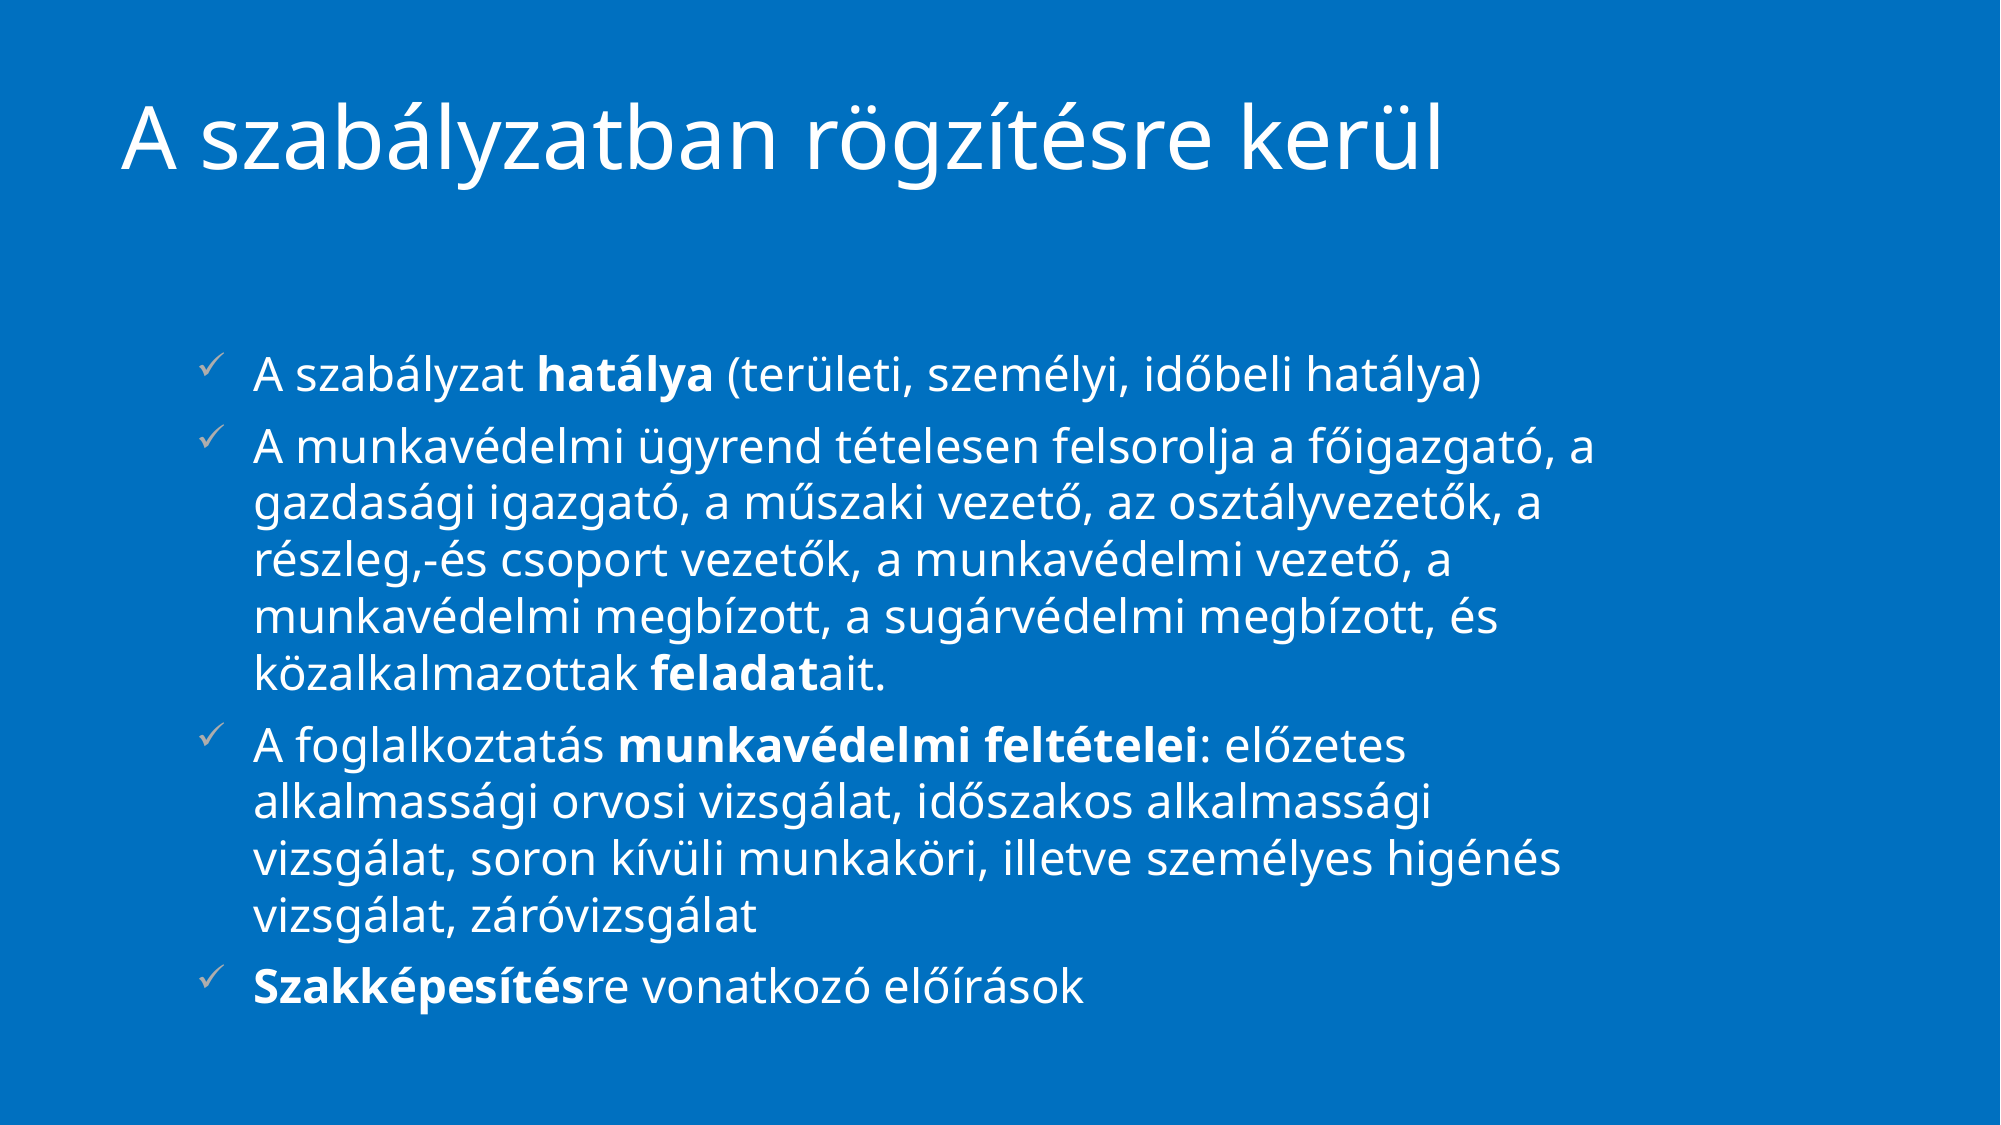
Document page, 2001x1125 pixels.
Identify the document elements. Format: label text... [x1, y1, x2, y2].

title A szabályzatban rögzítésre kerül [106, 74, 1649, 304]
list A szabályzat hatálya (területi, személyi, időbeli hatálya) A munkavédelmi ügyrend tételesen felsorolja a főigazgató, a gazdasági igazgató, a műszaki vezető, az osztályvezetők, a részleg,-és csoport vezetők, a munkavédelmi vezető, a munkavédelmi megbízott, a sugárvédelmi megbízott, és közalkalmazottak feladatait. A foglalkoztatás munkavédelmi feltételei: előzetes alkalmassági orvosi vizsgálat, időszakos alkalmassági vizsgálat, soron kívüli munkaköri, illetve személyes higénés vizsgálat, záróvizsgálat Szakképesítésre vonatkozó előírások [181, 336, 1649, 1025]
